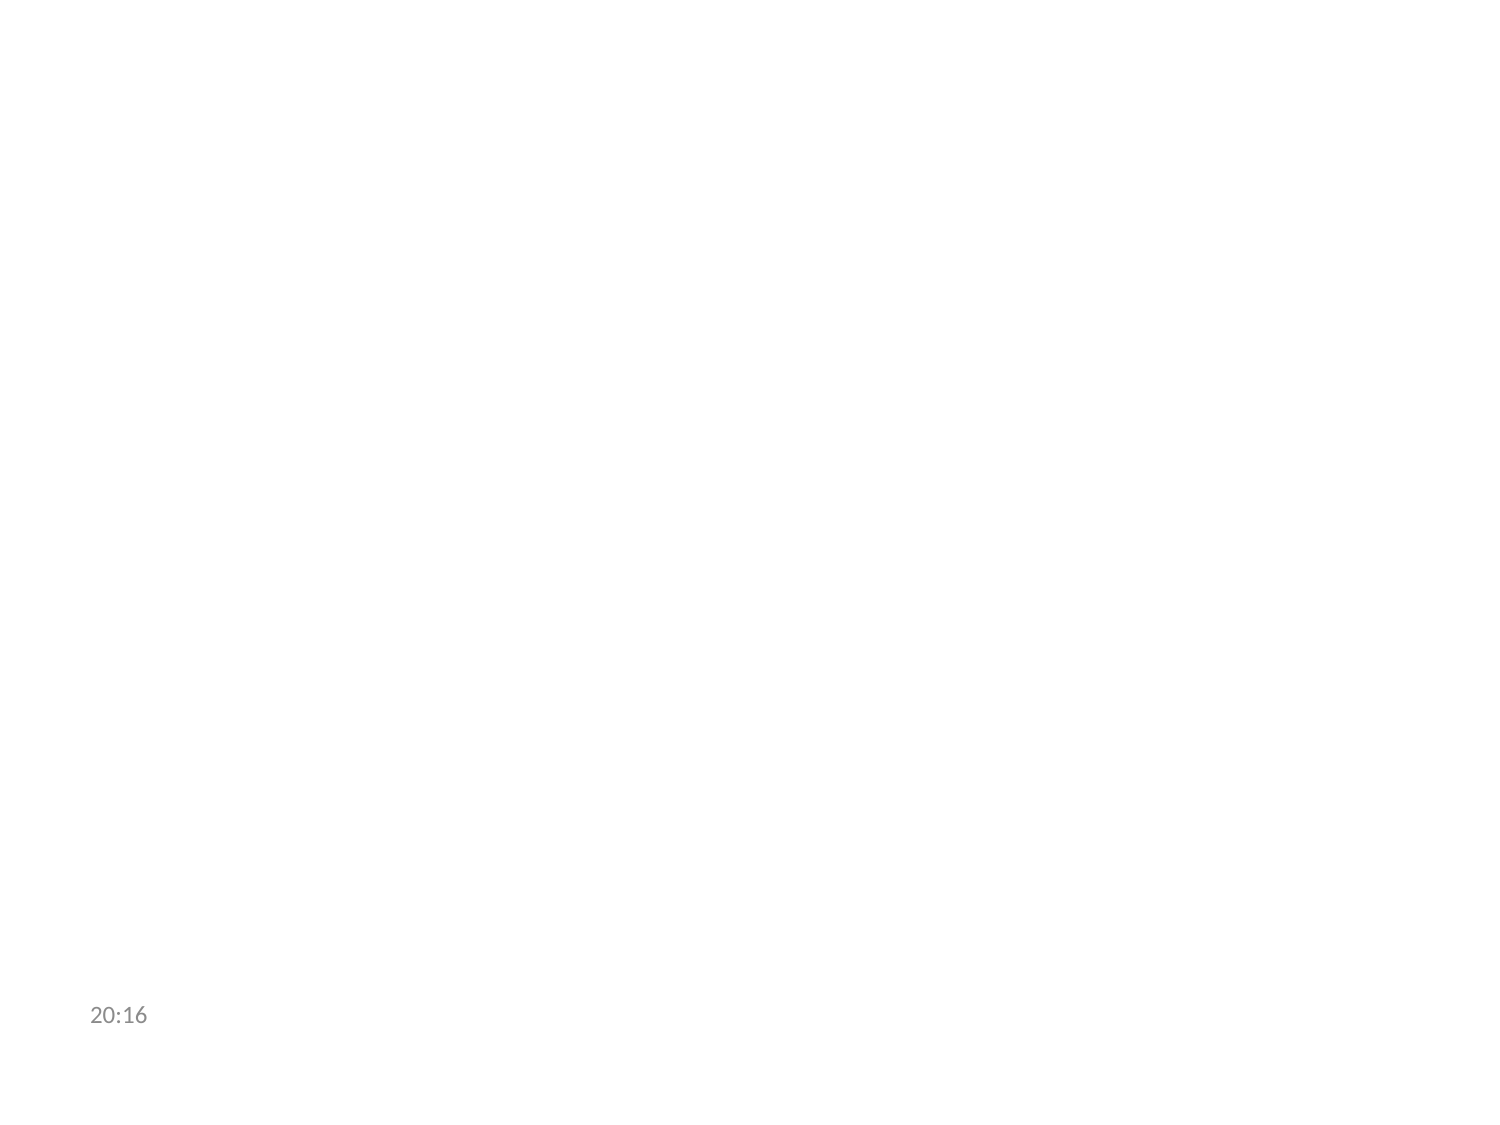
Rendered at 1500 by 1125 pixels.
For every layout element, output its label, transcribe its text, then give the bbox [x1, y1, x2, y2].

text_box 15:35 [75, 983, 425, 1044]
